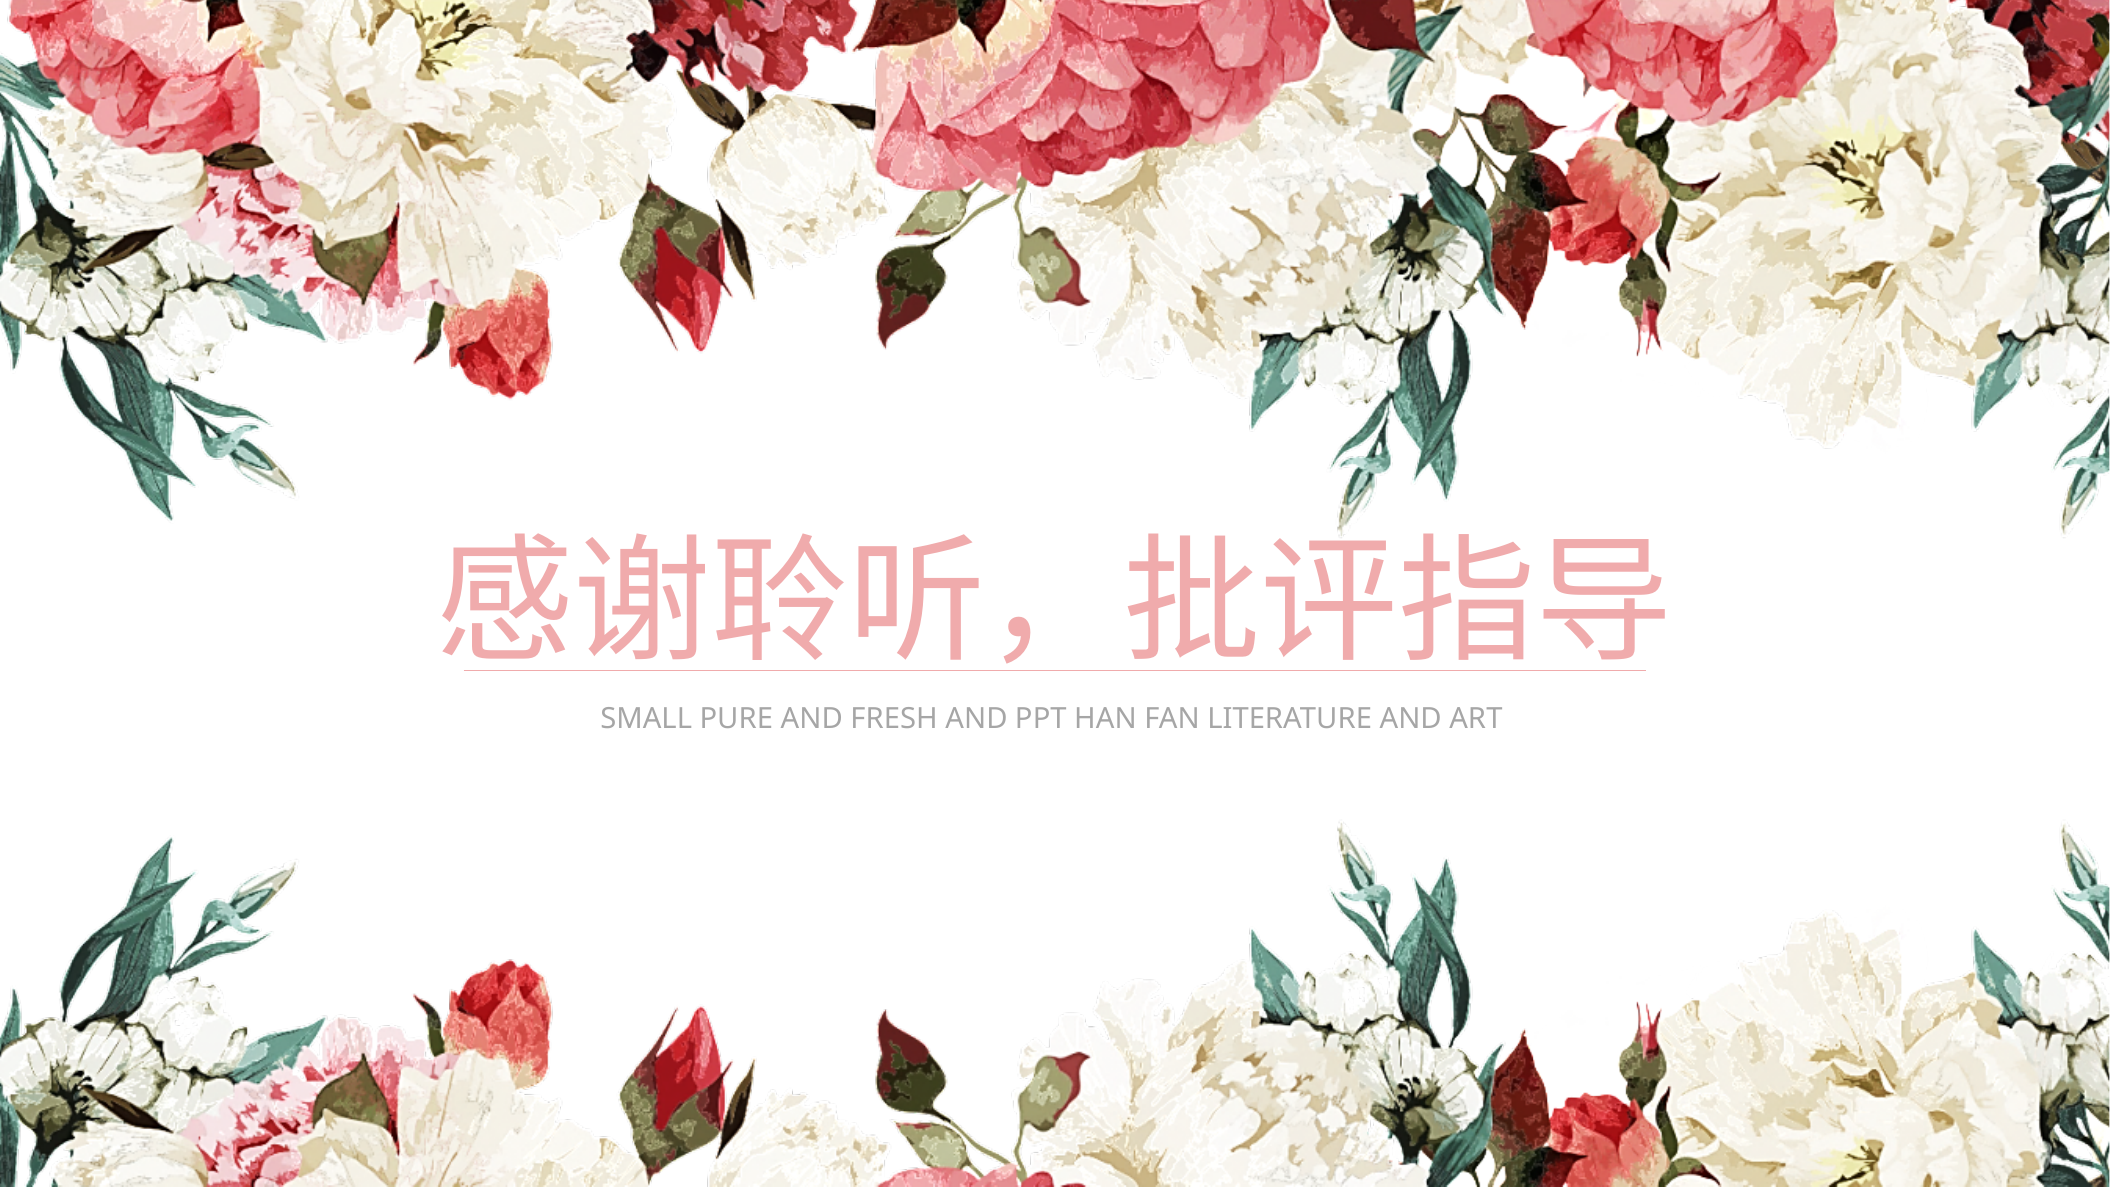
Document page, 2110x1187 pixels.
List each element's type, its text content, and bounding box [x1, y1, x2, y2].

text_box SMALL PURE AND FRESH AND PPT HAN FAN LITERATURE AND ART [482, 699, 1622, 735]
text_box 感谢聆听，批评指导 [428, 512, 1681, 678]
text_box [0, 0, 2110, 1187]
